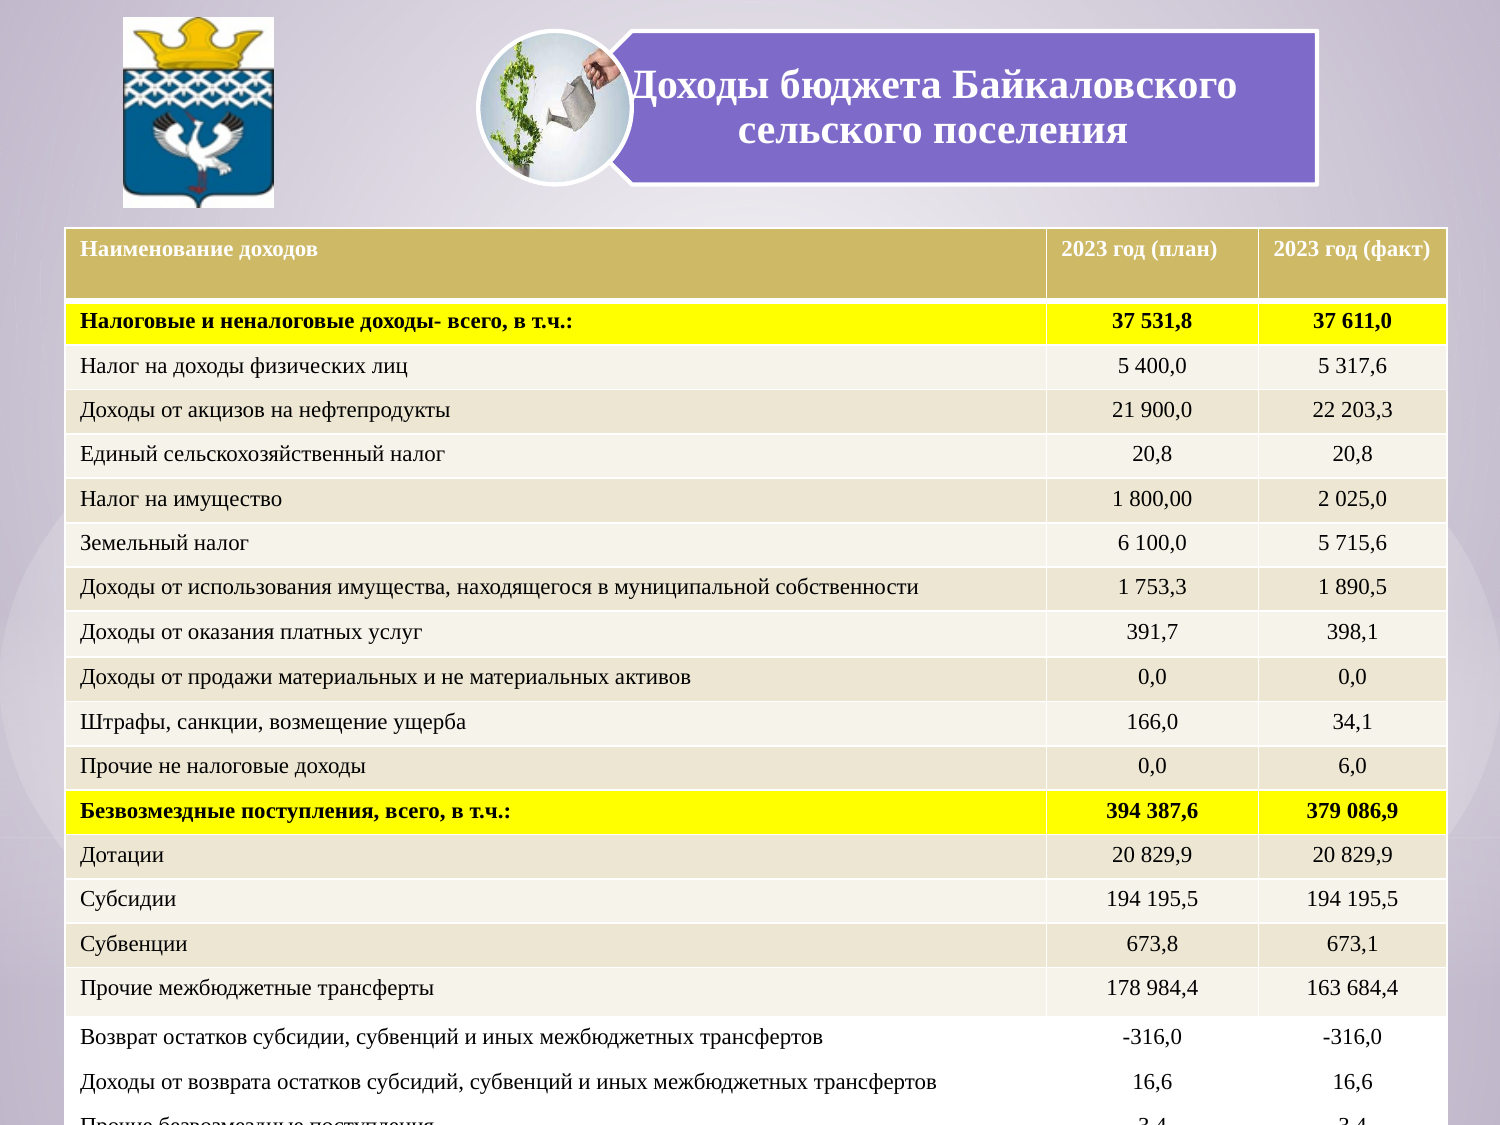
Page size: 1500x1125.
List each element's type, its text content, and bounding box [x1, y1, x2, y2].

table_cell Доходы от оказания платных услуг [66, 612, 1046, 656]
table_cell 194 195,5 [1259, 880, 1446, 922]
table_cell 20,8 [1047, 435, 1258, 477]
table_cell Прочие безвозмездные поступления [66, 1107, 1046, 1125]
table_cell 0,0 [1259, 658, 1446, 701]
table_cell -316,0 [1047, 1018, 1258, 1060]
table_cell Возврат остатков субсидии, субвенций и иных межбюджетных трансфертов [66, 1018, 1046, 1060]
table_cell 3,4 [1047, 1107, 1258, 1125]
table_cell 391,7 [1047, 612, 1258, 656]
table_cell 34,1 [1259, 702, 1446, 745]
table_cell 178 984,4 [1047, 968, 1258, 1016]
table_cell 22 203,3 [1259, 390, 1446, 433]
table_cell 1 890,5 [1259, 568, 1446, 610]
table_cell 673,8 [1047, 924, 1258, 967]
picture [123, 17, 274, 209]
table_cell 3,4 [1259, 1107, 1446, 1125]
table_cell Прочие межбюджетные трансферты [66, 968, 1046, 1016]
table_cell 16,6 [1259, 1062, 1446, 1105]
table_cell 398,1 [1259, 612, 1446, 656]
table_header 2023 год (план) [1047, 229, 1258, 298]
table_cell 21 900,0 [1047, 390, 1258, 433]
table_cell Субсидии [66, 880, 1046, 922]
table_cell Земельный налог [66, 524, 1046, 566]
table_cell 16,6 [1047, 1062, 1258, 1105]
table_cell 394 387,6 [1047, 791, 1258, 834]
table_cell -316,0 [1259, 1018, 1446, 1060]
table_cell 1 753,3 [1047, 568, 1258, 610]
table_cell Доходы от возврата остатков субсидий, субвенций и иных межбюджетных трансфертов [66, 1062, 1046, 1105]
table_cell Дотации [66, 835, 1046, 878]
table_cell 163 684,4 [1259, 968, 1446, 1016]
table_cell 6 100,0 [1047, 524, 1258, 566]
table_cell Налоговые и неналоговые доходы- всего, в т.ч.: [66, 304, 1046, 344]
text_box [324, 30, 1471, 185]
table_cell Прочие не налоговые доходы [66, 747, 1046, 789]
table_cell Единый сельскохозяйственный налог [66, 435, 1046, 477]
table_cell 5 715,6 [1259, 524, 1446, 566]
table_cell 20 829,9 [1047, 835, 1258, 878]
table_cell 166,0 [1047, 702, 1258, 745]
table_cell Налог на имущество [66, 479, 1046, 522]
table_cell 2 025,0 [1259, 479, 1446, 522]
table_cell 6,0 [1259, 747, 1446, 789]
table_cell 20,8 [1259, 435, 1446, 477]
table_cell 673,1 [1259, 924, 1446, 967]
table_cell 37 611,0 [1259, 304, 1446, 344]
table_cell 37 531,8 [1047, 304, 1258, 344]
table_header 2023 год (факт) [1259, 229, 1446, 298]
table_cell 5 400,0 [1047, 346, 1258, 389]
table_cell Доходы от акцизов на нефтепродукты [66, 390, 1046, 433]
table_cell Налог на доходы физических лиц [66, 346, 1046, 389]
table_cell 194 195,5 [1047, 880, 1258, 922]
table_cell Доходы от использования имущества, находящегося в муниципальной собственности [66, 568, 1046, 610]
table_cell 5 317,6 [1259, 346, 1446, 389]
table_cell Субвенции [66, 924, 1046, 967]
table_cell 379 086,9 [1259, 791, 1446, 834]
table_cell 1 800,00 [1047, 479, 1258, 522]
table_cell Штрафы, санкции, возмещение ущерба [66, 702, 1046, 745]
table_header Наименование доходов [66, 229, 1046, 298]
table_cell Доходы от продажи материальных и не материальных активов [66, 658, 1046, 701]
table_cell 0,0 [1047, 658, 1258, 701]
table_cell 0,0 [1047, 747, 1258, 789]
table_cell Безвозмездные поступления, всего, в т.ч.: [66, 791, 1046, 834]
table_cell 20 829,9 [1259, 835, 1446, 878]
